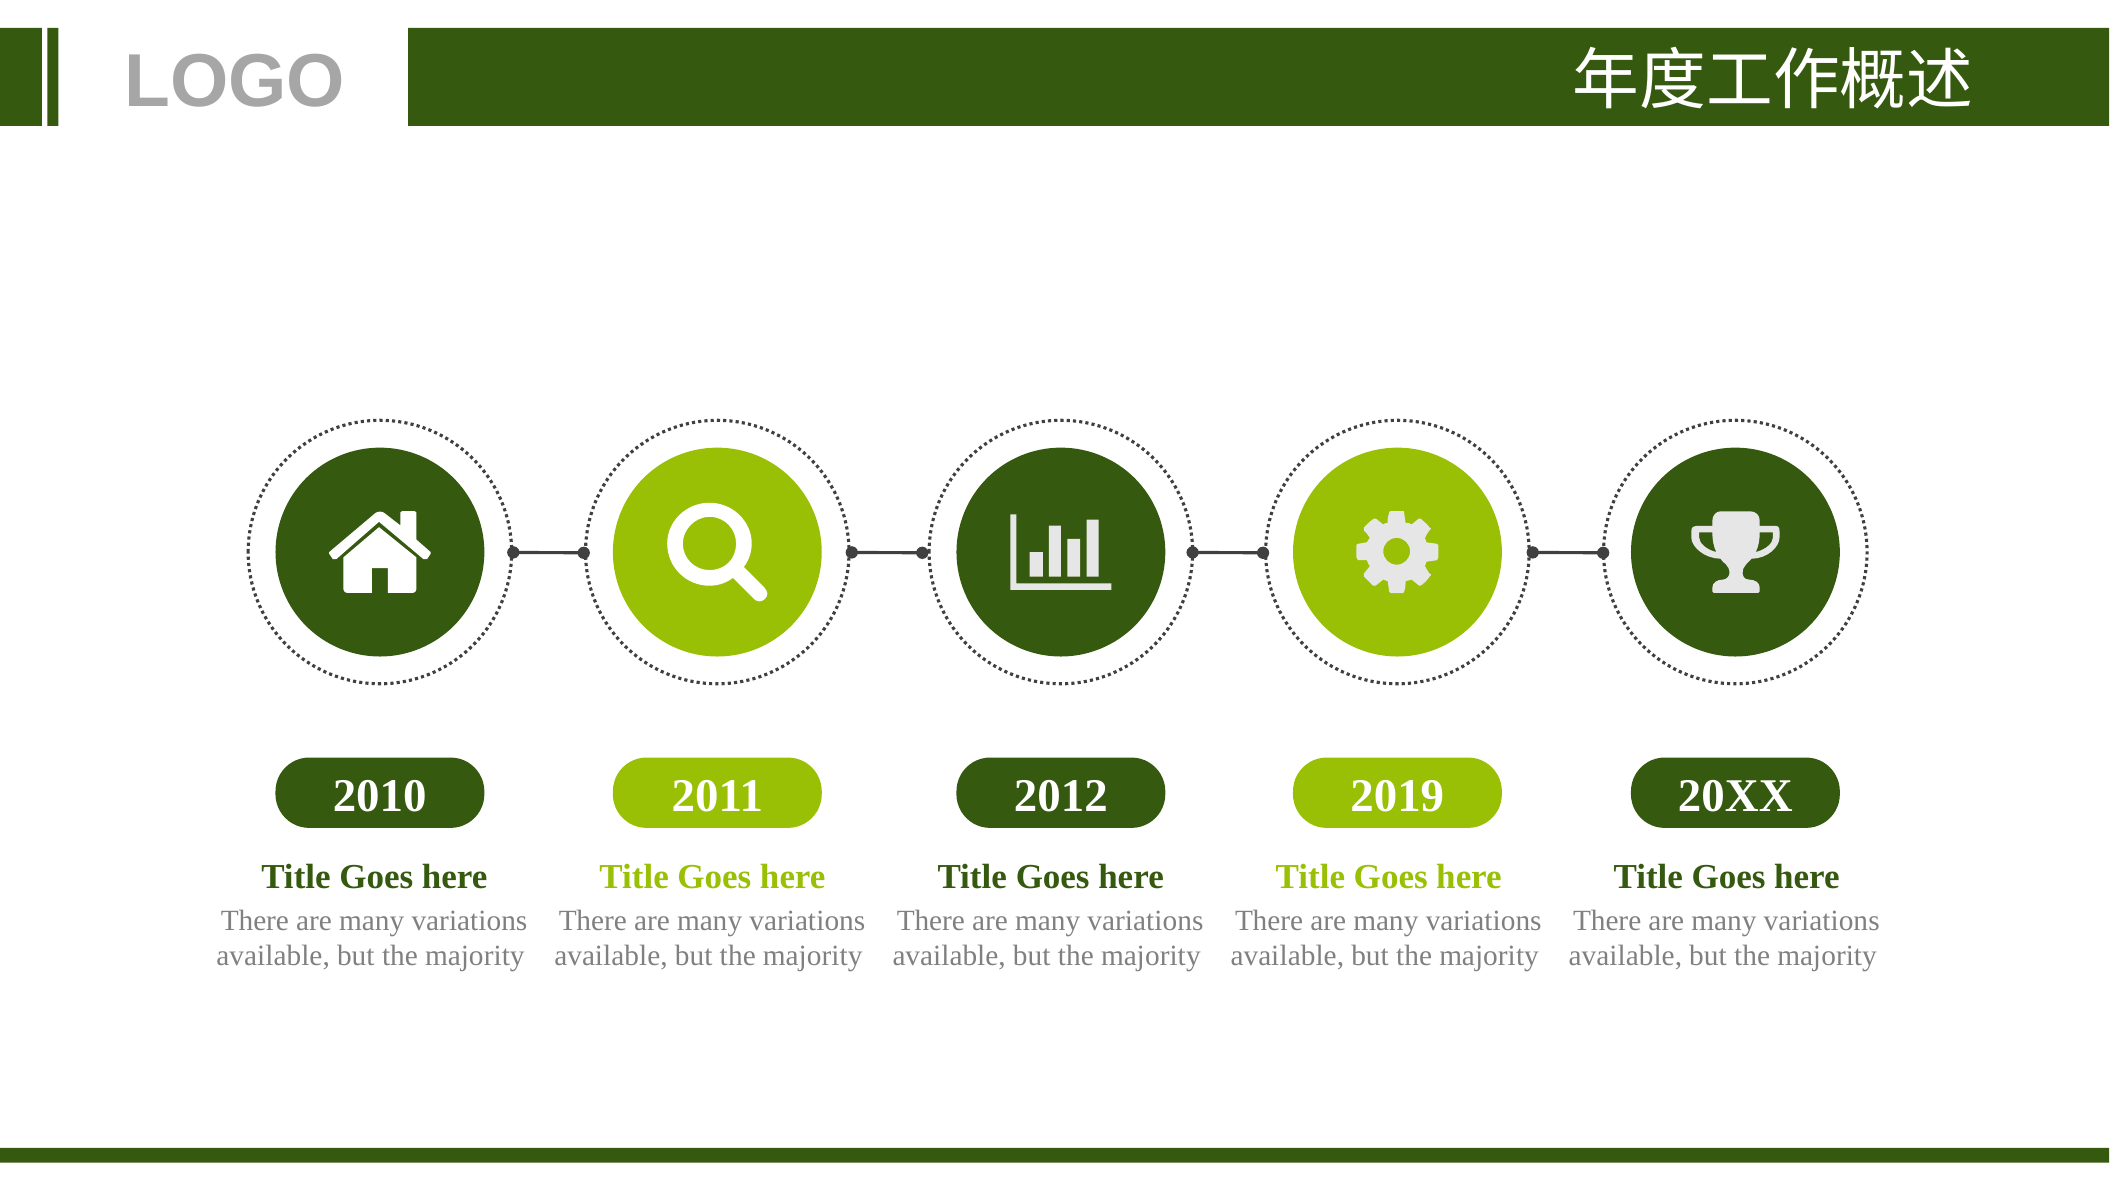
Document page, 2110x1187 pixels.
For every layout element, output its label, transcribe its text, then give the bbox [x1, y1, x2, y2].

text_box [929, 420, 1193, 684]
text_box Title Goes here There are many variations available, but the majority [1548, 845, 1905, 979]
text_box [585, 420, 850, 684]
text_box Title Goes here There are many variations available, but the majority [196, 845, 534, 979]
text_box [1603, 420, 1868, 684]
text_box 2019 [1292, 757, 1502, 828]
text_box 2012 [956, 757, 1166, 828]
text_box [0, 27, 43, 127]
text_box Title Goes here There are many variations available, but the majority [1210, 845, 1548, 979]
text_box 2010 [275, 757, 485, 828]
text_box [0, 1147, 2110, 1164]
text_box [46, 27, 59, 127]
text_box Title Goes here There are many variations available, but the majority [534, 845, 872, 979]
text_box Title Goes here There are many variations available, but the majority [872, 845, 1210, 979]
text_box [407, 27, 2110, 127]
text_box 年度工作概述 [1557, 28, 1989, 124]
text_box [1265, 420, 1530, 684]
text_box LOGO [78, 31, 391, 122]
text_box 2011 [612, 757, 822, 828]
text_box 20XX [1630, 757, 1840, 828]
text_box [248, 420, 512, 684]
